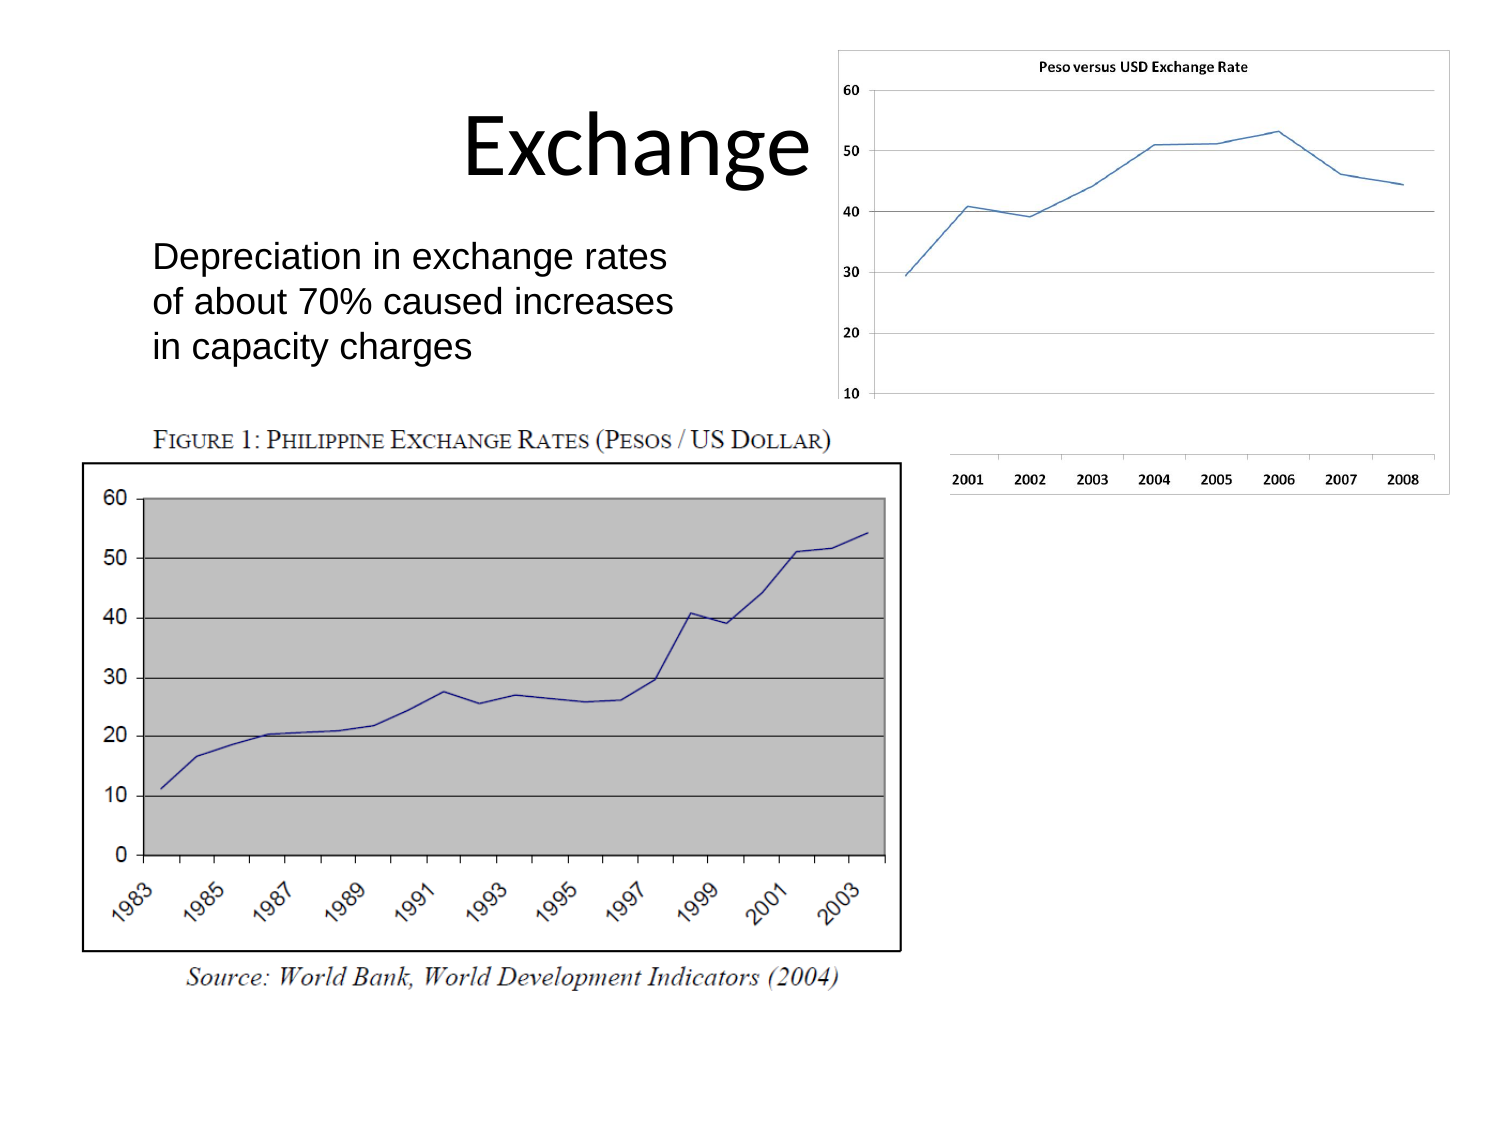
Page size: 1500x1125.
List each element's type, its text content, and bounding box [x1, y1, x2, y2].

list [37, 399, 951, 1008]
text_box Depreciation in exchange rates of about 70% caused increases in capacity charges [137, 224, 713, 375]
title Exchange Rates [75, 45, 1425, 233]
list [837, 49, 1451, 496]
